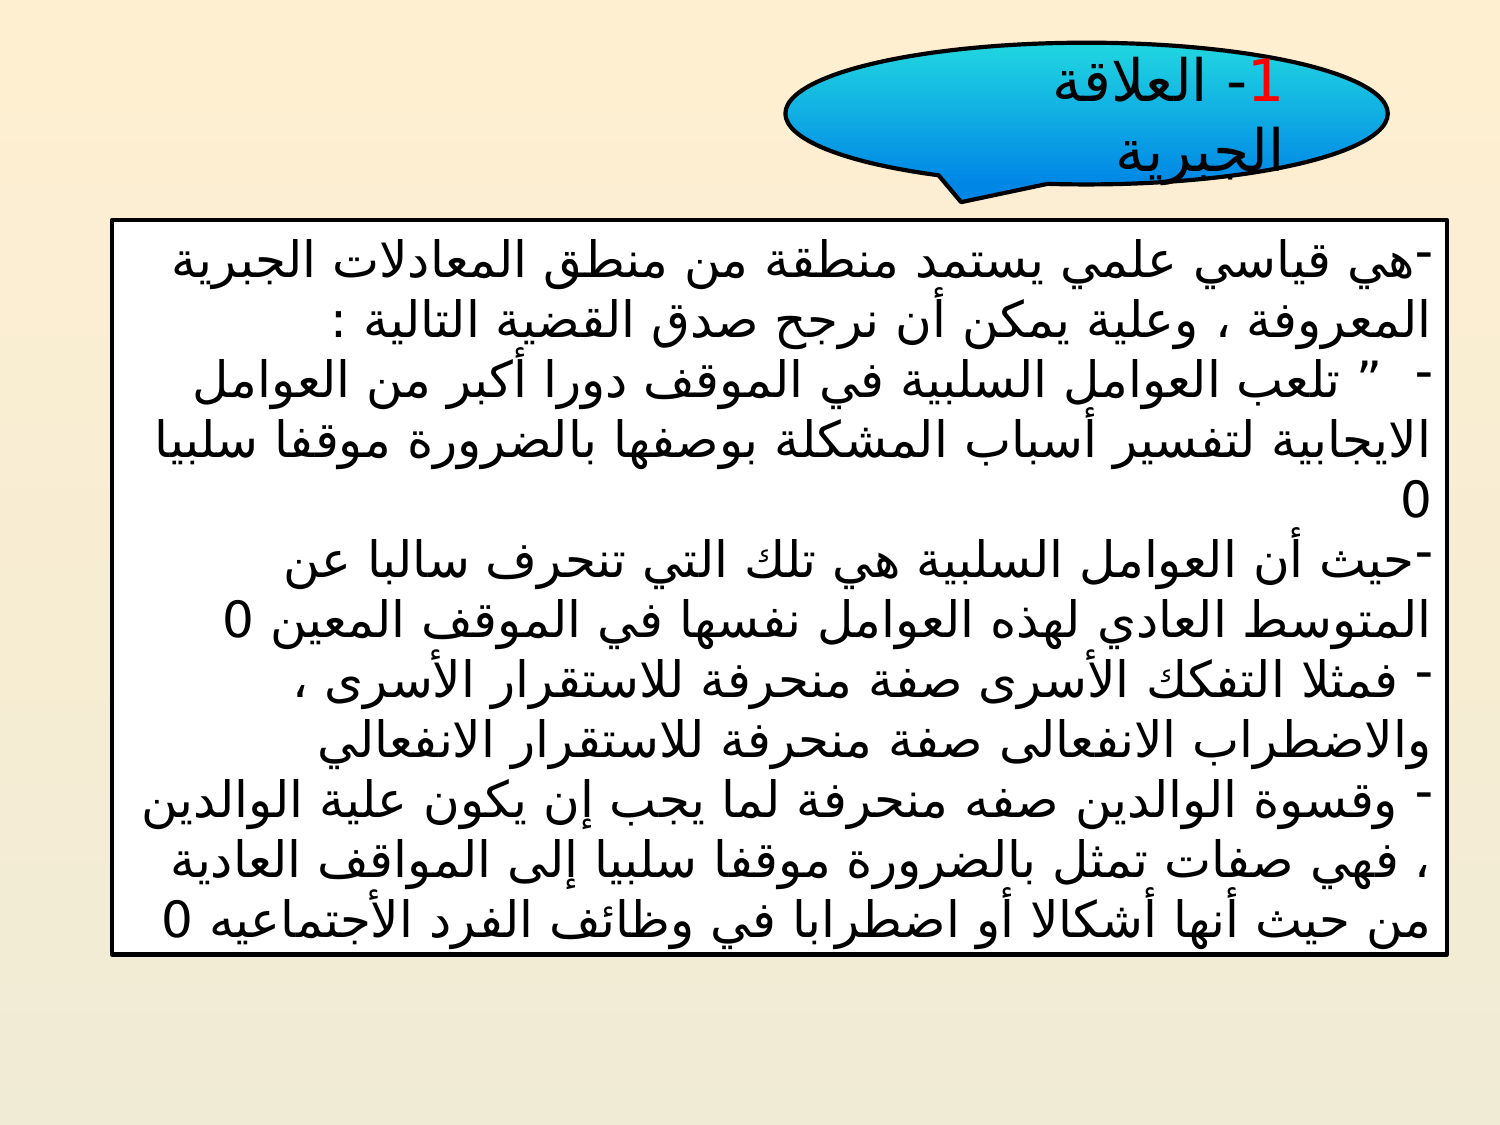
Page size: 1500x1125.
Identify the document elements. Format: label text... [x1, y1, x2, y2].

text_box هي قياسي علمي يستمد منطقة من منطق المعادلات الجبرية المعروفة ، وعلية يمكن أن نرجح صدق القضية التالية : ” تلعب العوامل السلبية في الموقف دورا أكبر من العوامل الايجابية لتفسير أسباب المشكلة بوصفها بالضرورة موقفا سلبيا 0 حيث أن العوامل السلبية هي تلك التي تنحرف سالبا عن المتوسط العادي لهذه العوامل نفسها في الموقف المعين 0 فمثلا التفكك الأسرى صفة منحرفة للاستقرار الأسرى ، والاضطراب الانفعالى صفة منحرفة للاستقرار الانفعالي وقسوة الوالدين صفه منحرفة لما يجب إن يكون علية الوالدين ، فهي صفات تمثل بالضرورة موقفا سلبيا إلى المواقف العادية من حيث أنها أشكالا أو اضطرابا في وظائف الفرد الأجتماعيه 0 [110, 218, 1449, 957]
text_box 1- العلاقة الجبرية [783, 40, 1390, 205]
